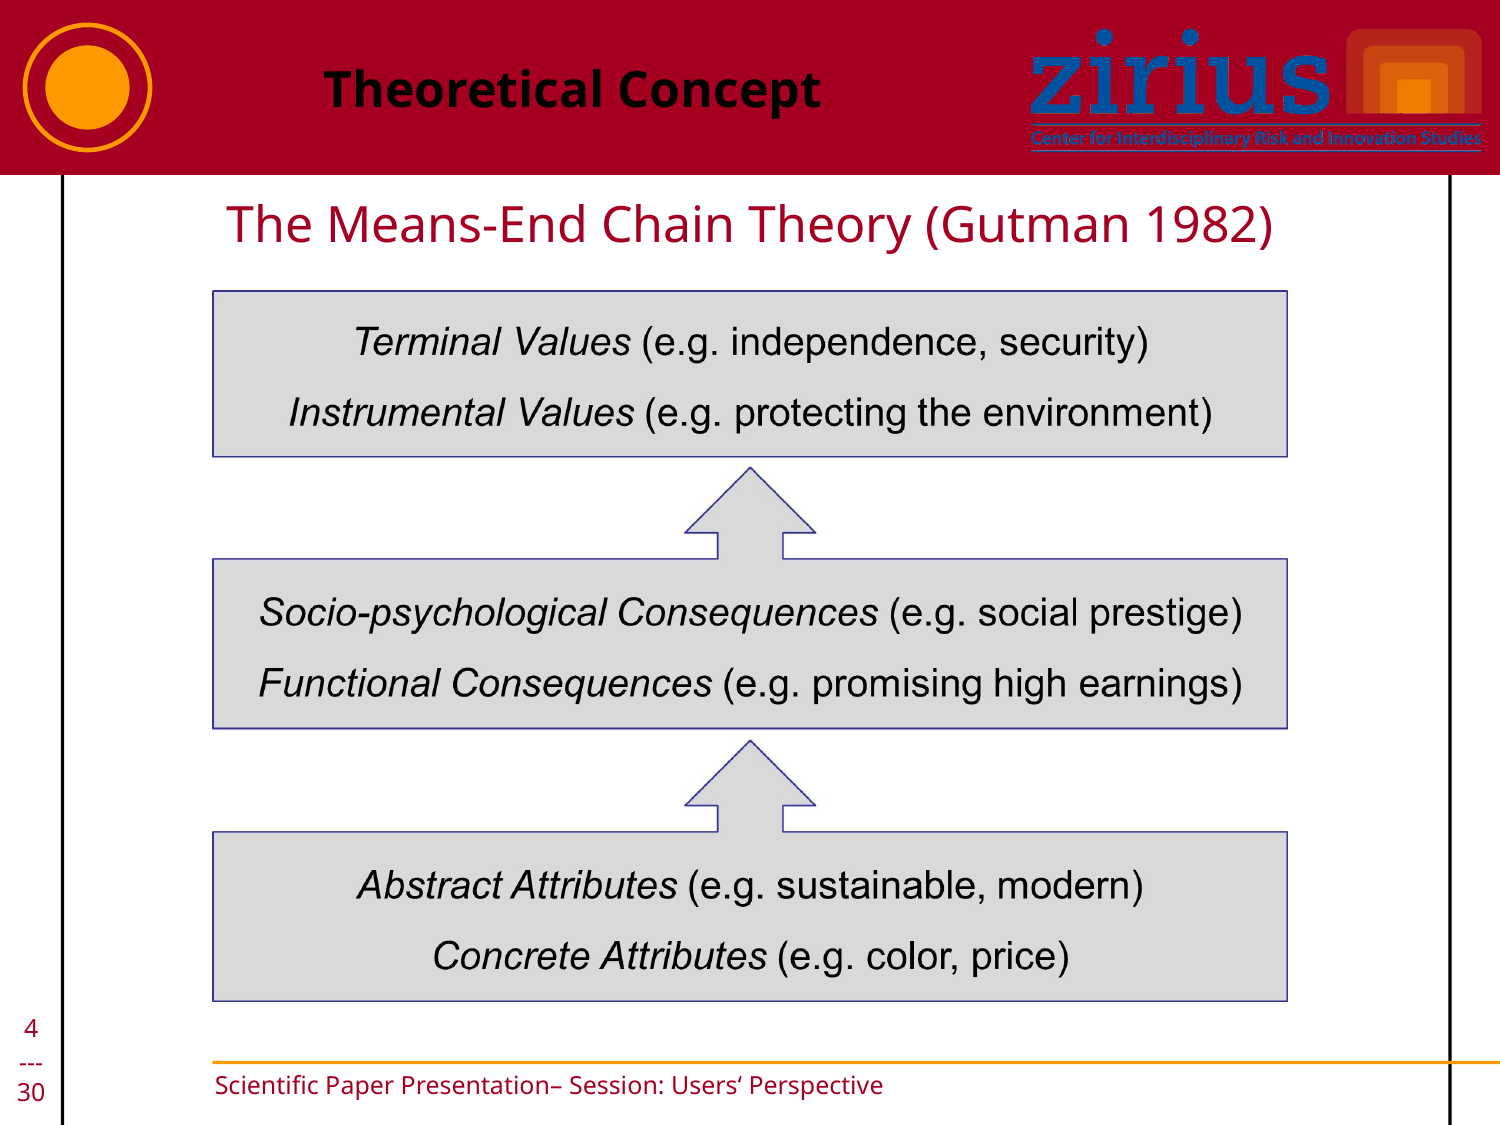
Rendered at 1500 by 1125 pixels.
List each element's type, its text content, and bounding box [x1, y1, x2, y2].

slide_number 4 --- 30 [0, 1012, 63, 1125]
picture [212, 290, 1288, 1002]
picture [1012, 15, 1500, 166]
text_box Theoretical Concept [159, 49, 987, 125]
list The Means-End Chain Theory (Gutman 1982) [112, 184, 1388, 985]
